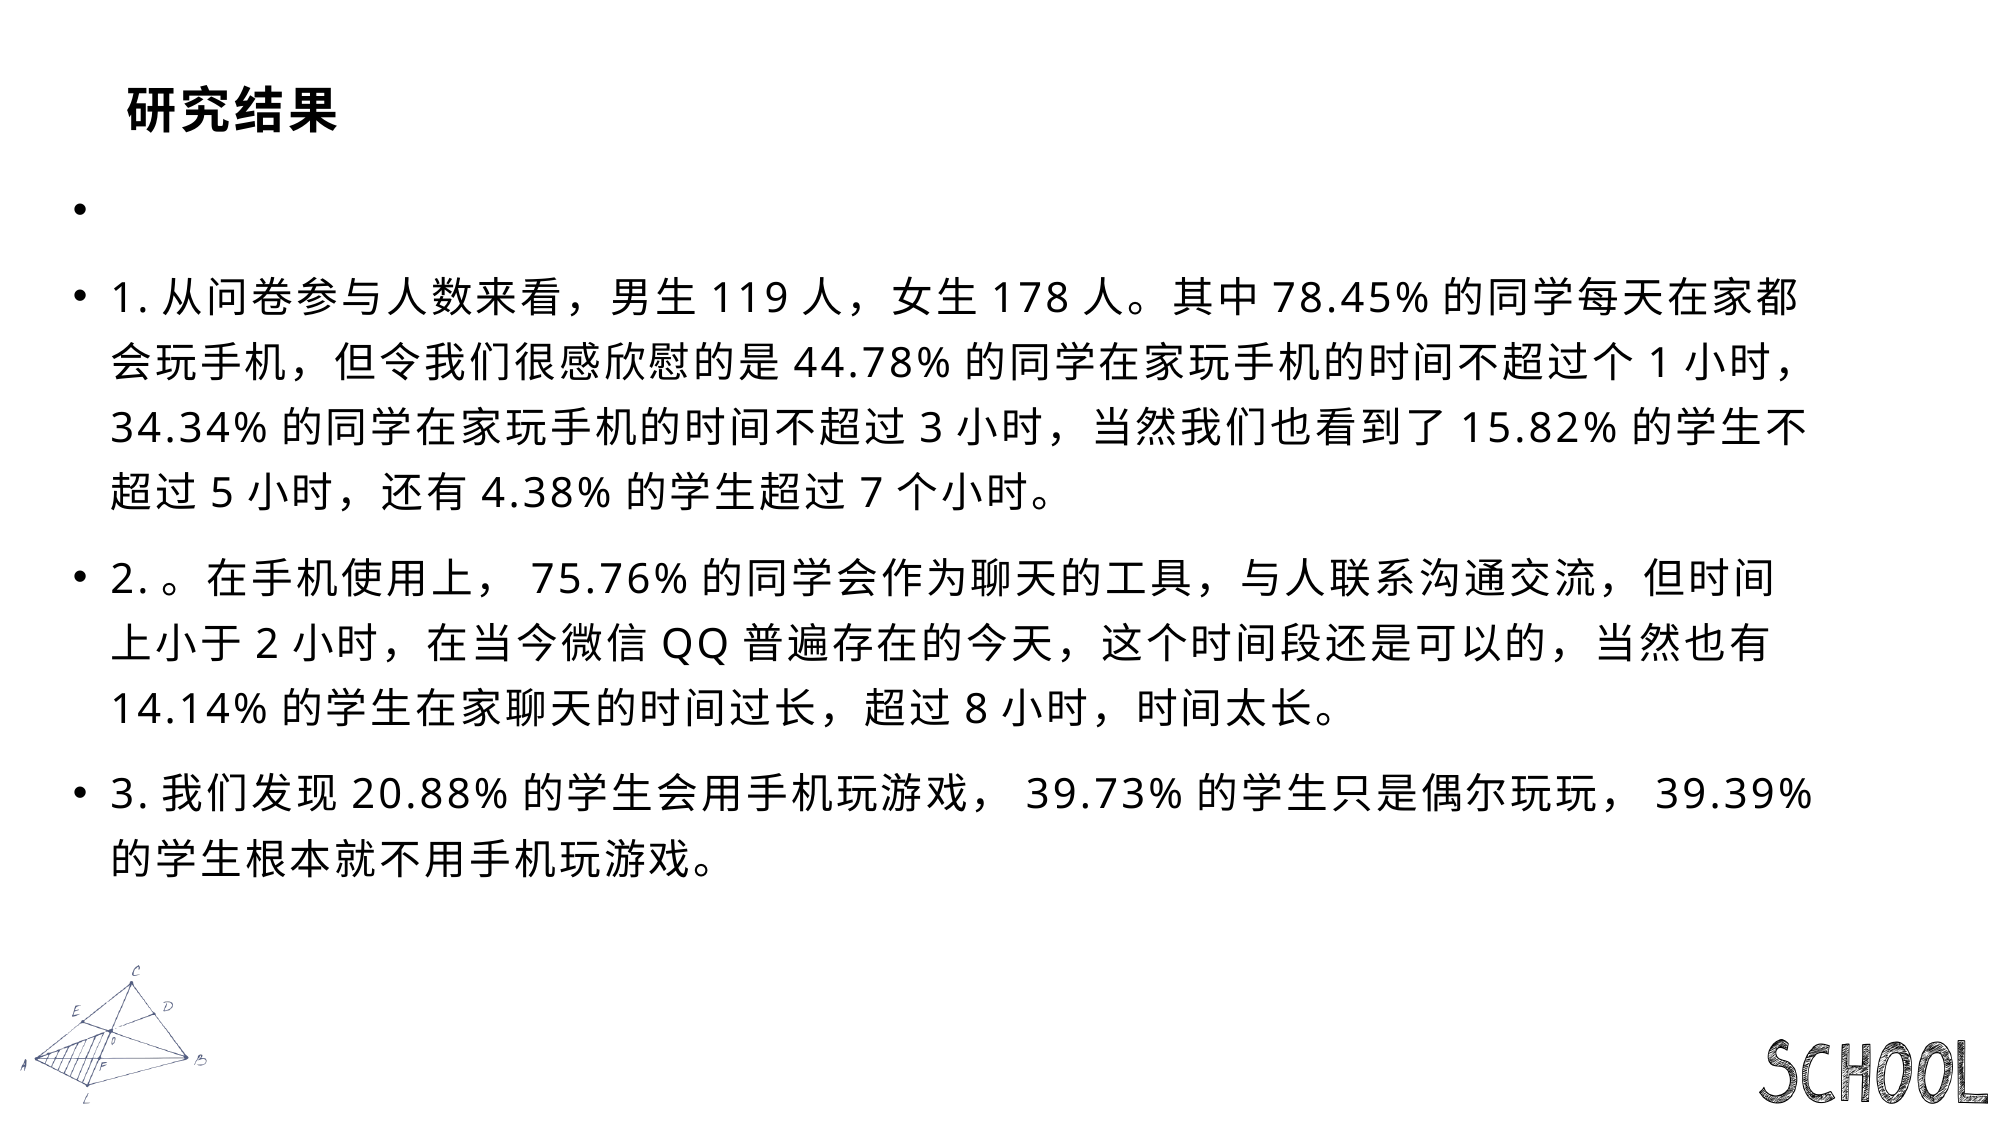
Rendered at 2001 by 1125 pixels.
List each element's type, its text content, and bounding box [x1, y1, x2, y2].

picture [1759, 1039, 1988, 1104]
picture [20, 965, 207, 1104]
title 研究结果 [109, 72, 1891, 146]
list 1.从问卷参与人数来看，男生119人，女生178人。其中78.45%的同学每天在家都会玩手机，但令我们很感欣慰的是44.78%的同学在家玩手机的时间不超过个1小时，34.34%的同学在家玩手机的时间不超过3小时，当然我们也看到了15.82%的学生不超过5小时，还有4.38%的学生超过7个小时。 2.。在手机使用上，75.76%的同学会作为聊天的工具，与人联系沟通交流，但时间上小于2小时，在当今微信QQ普遍存在的今天，这个时间段还是可以的，当然也有14.14%的学生在家聊天的时间过长，超过8小时，时间太长。 3.我们发现20.88%的学生会用手机玩游戏，39.73%的学生只是偶尔玩玩，39.39%的学生根本就不用手机玩游戏。 [56, 169, 1837, 1054]
